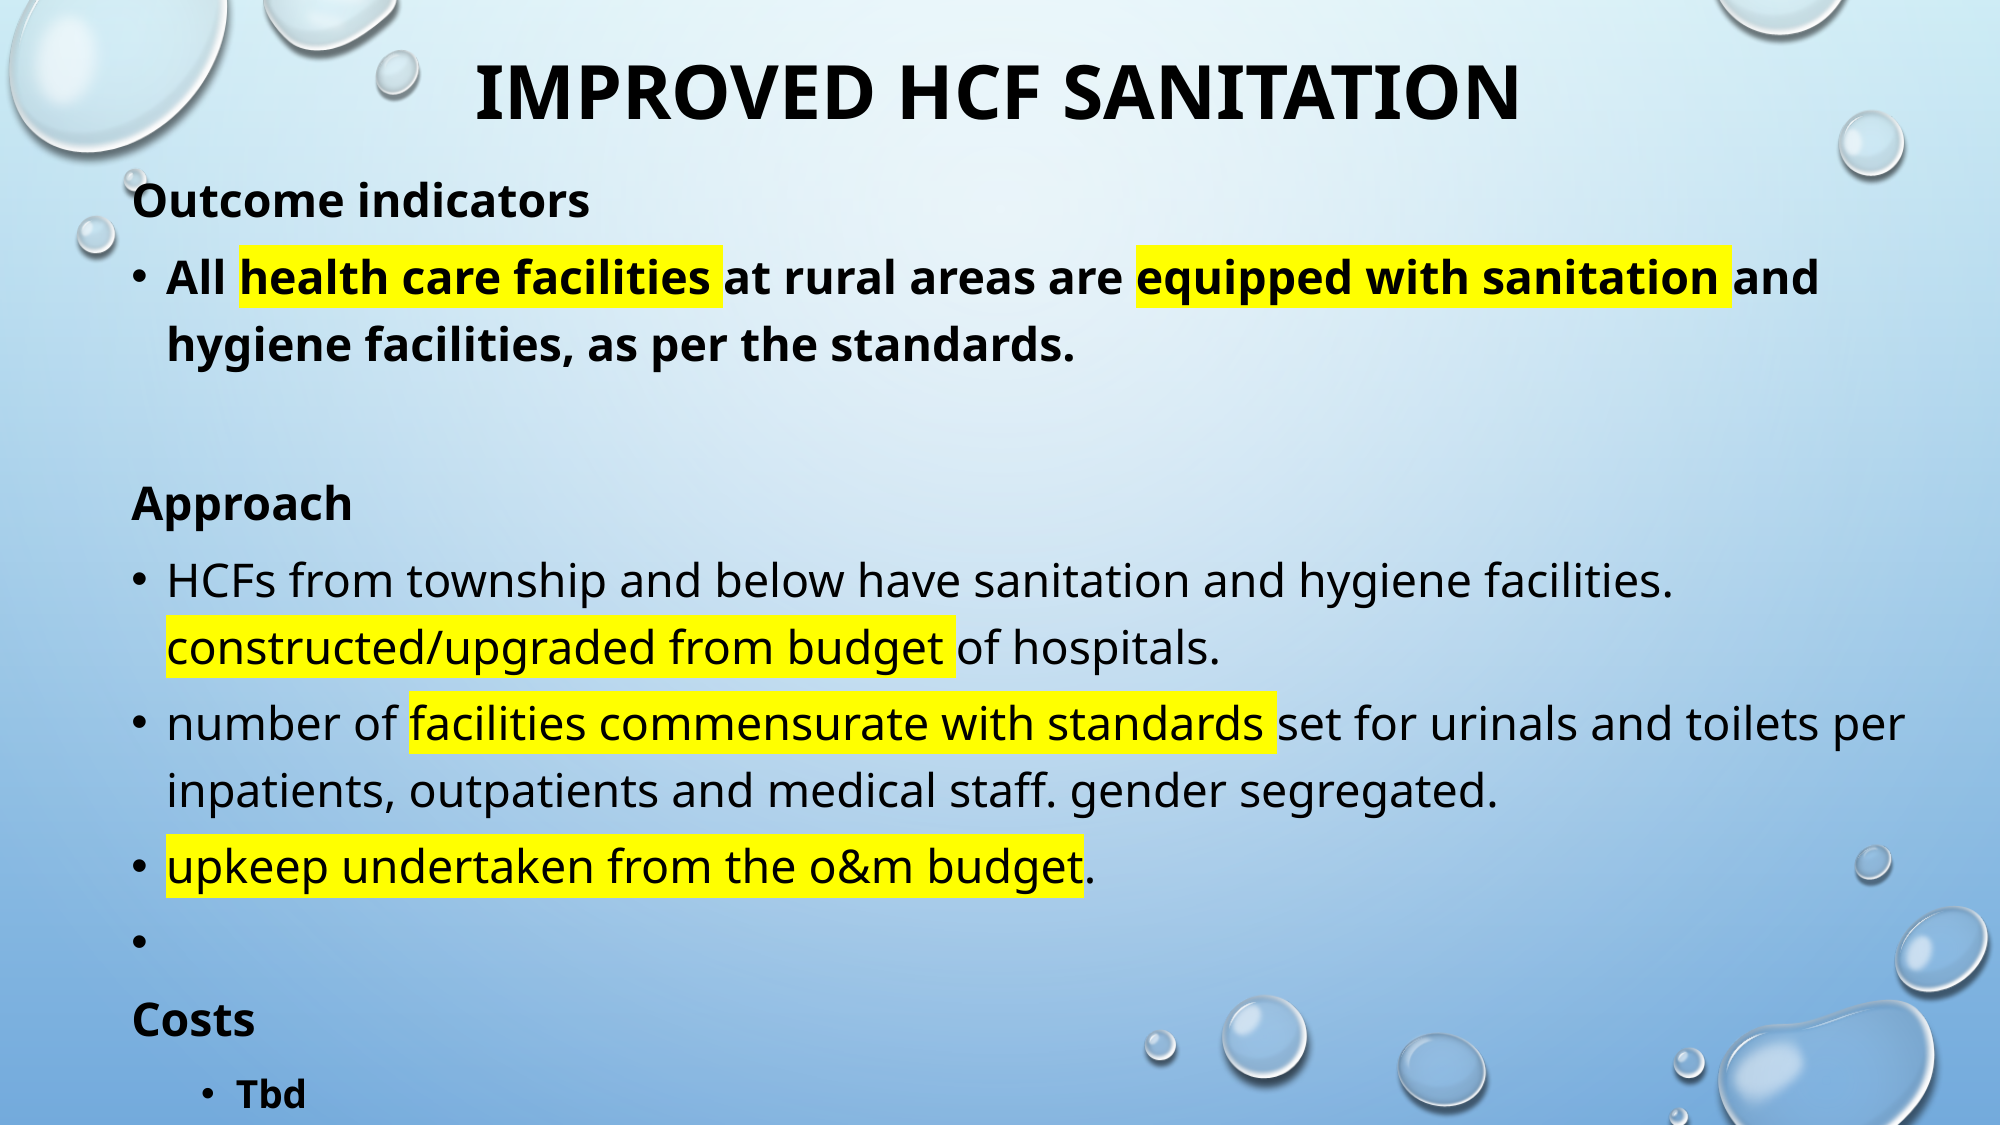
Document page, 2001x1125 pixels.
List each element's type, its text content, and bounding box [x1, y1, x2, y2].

title Improved HCF sanitation [149, 25, 1851, 152]
list Outcome indicators All health care facilities at rural areas are equipped with sanitation and hygiene facilities, as per the standards. Approach HCFs from township and below have sanitation and hygiene facilities. constructed/upgraded from budget of hospitals. number of facilities commensurate with standards set for urinals and toilets per inpatients, outpatients and medical staff. gender segregated. upkeep undertaken from the o&m budget. Costs Tbd [46, 152, 1977, 1125]
picture [0, 0, 2000, 1125]
